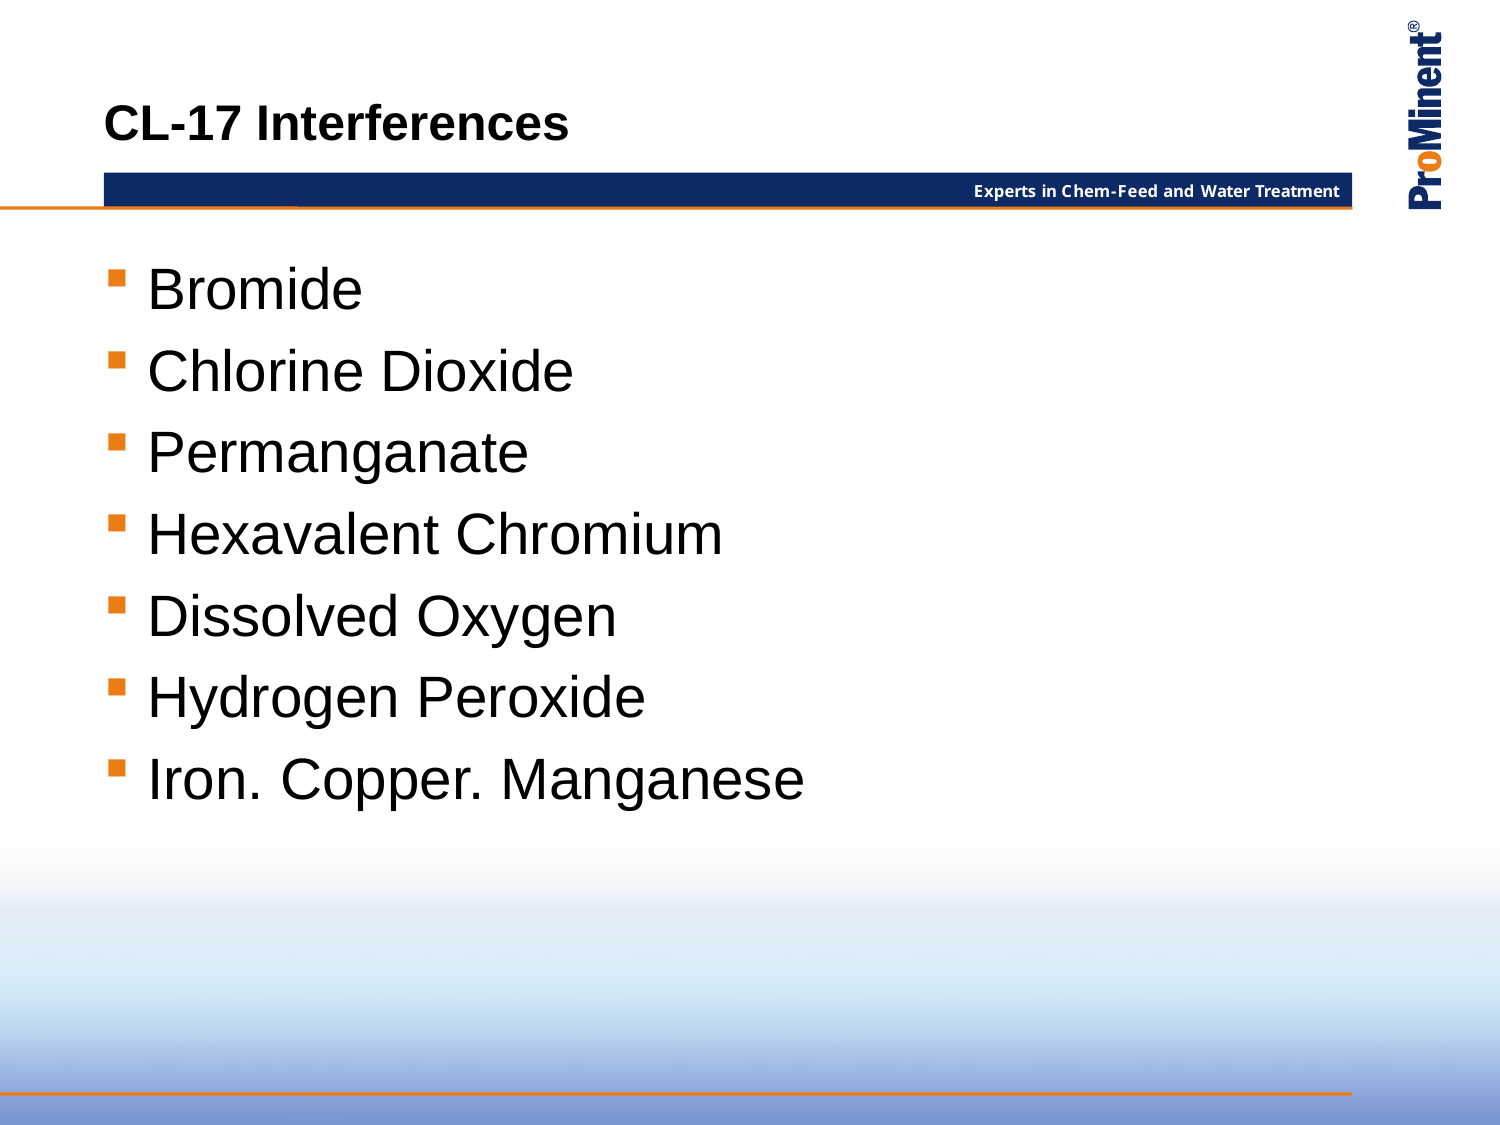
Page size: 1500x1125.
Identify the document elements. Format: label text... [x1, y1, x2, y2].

title CL-17 Interferences [88, 44, 1353, 197]
picture [0, 848, 1500, 1125]
list Bromide Chlorine Dioxide Permanganate Hexavalent Chromium Dissolved Oxygen Hydrogen Peroxide Iron. Copper. Manganese [88, 243, 1353, 1048]
